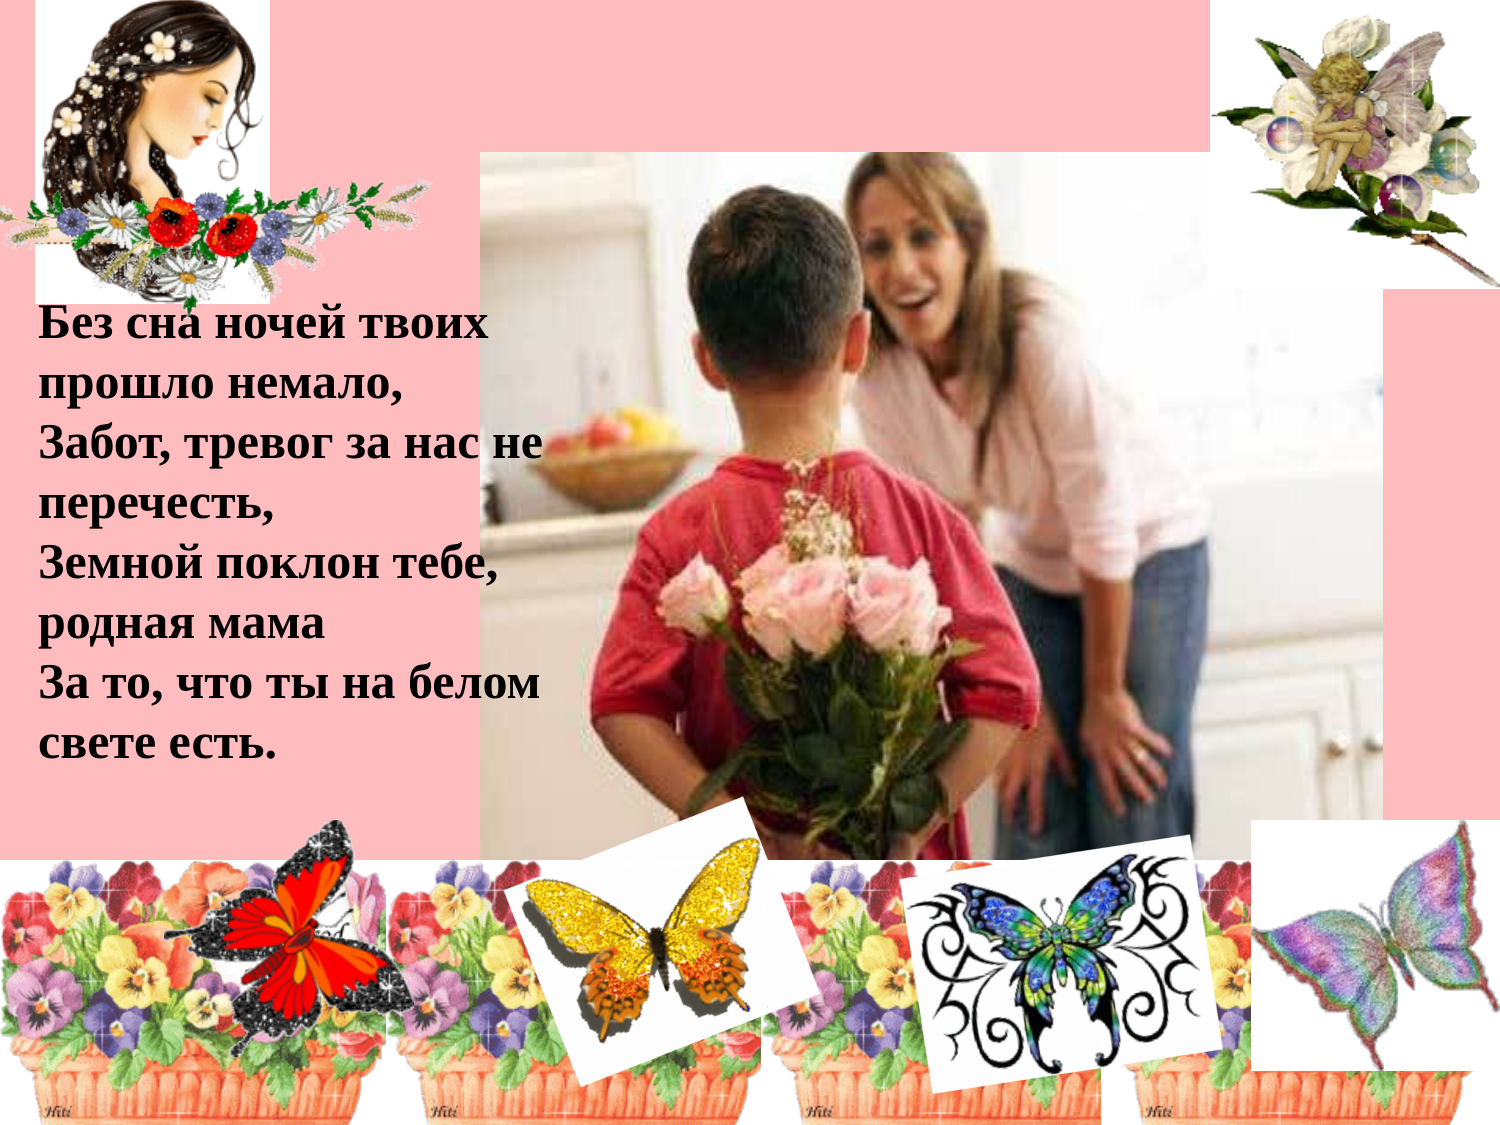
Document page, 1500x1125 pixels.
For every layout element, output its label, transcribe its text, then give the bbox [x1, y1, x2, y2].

text_box Без сна ночей твоих прошло немало, Забот, тревог за нас не перечесть, Земной поклон тебе, родная мама За то, что ты на белом свете есть. [23, 281, 475, 836]
picture [0, 0, 454, 343]
picture [0, 0, 1500, 1125]
